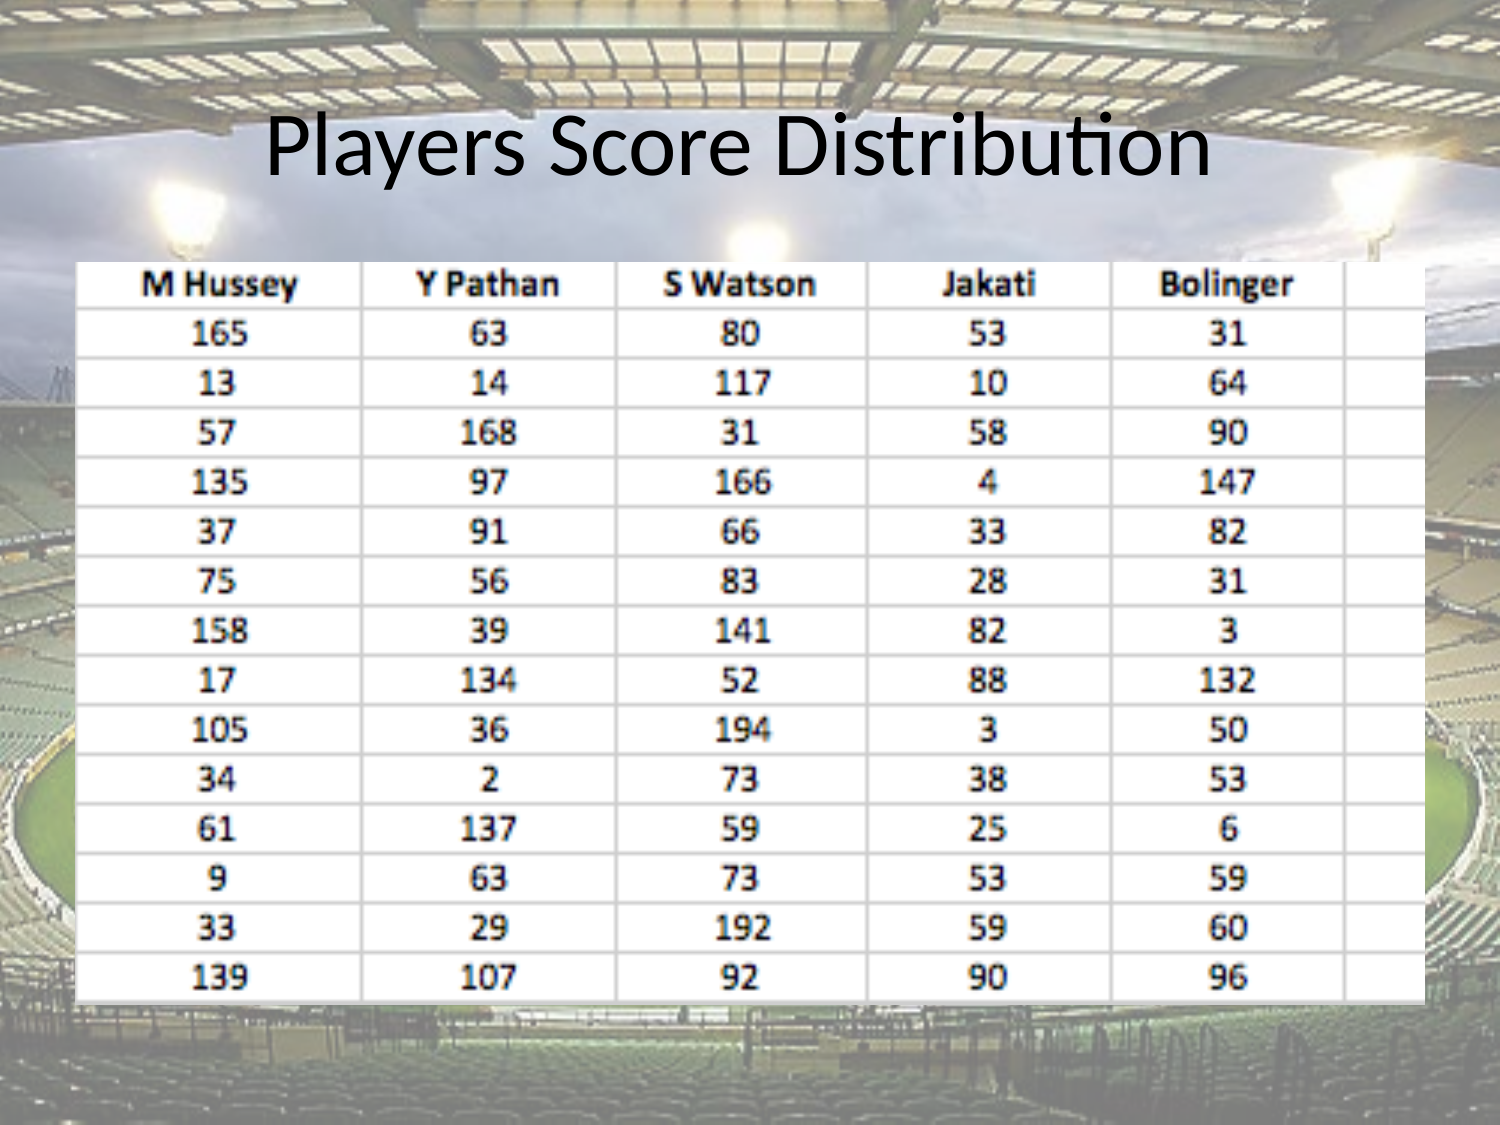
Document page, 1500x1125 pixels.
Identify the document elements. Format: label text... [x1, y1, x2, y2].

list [74, 262, 1426, 1006]
title Players Score Distribution [75, 45, 1425, 233]
